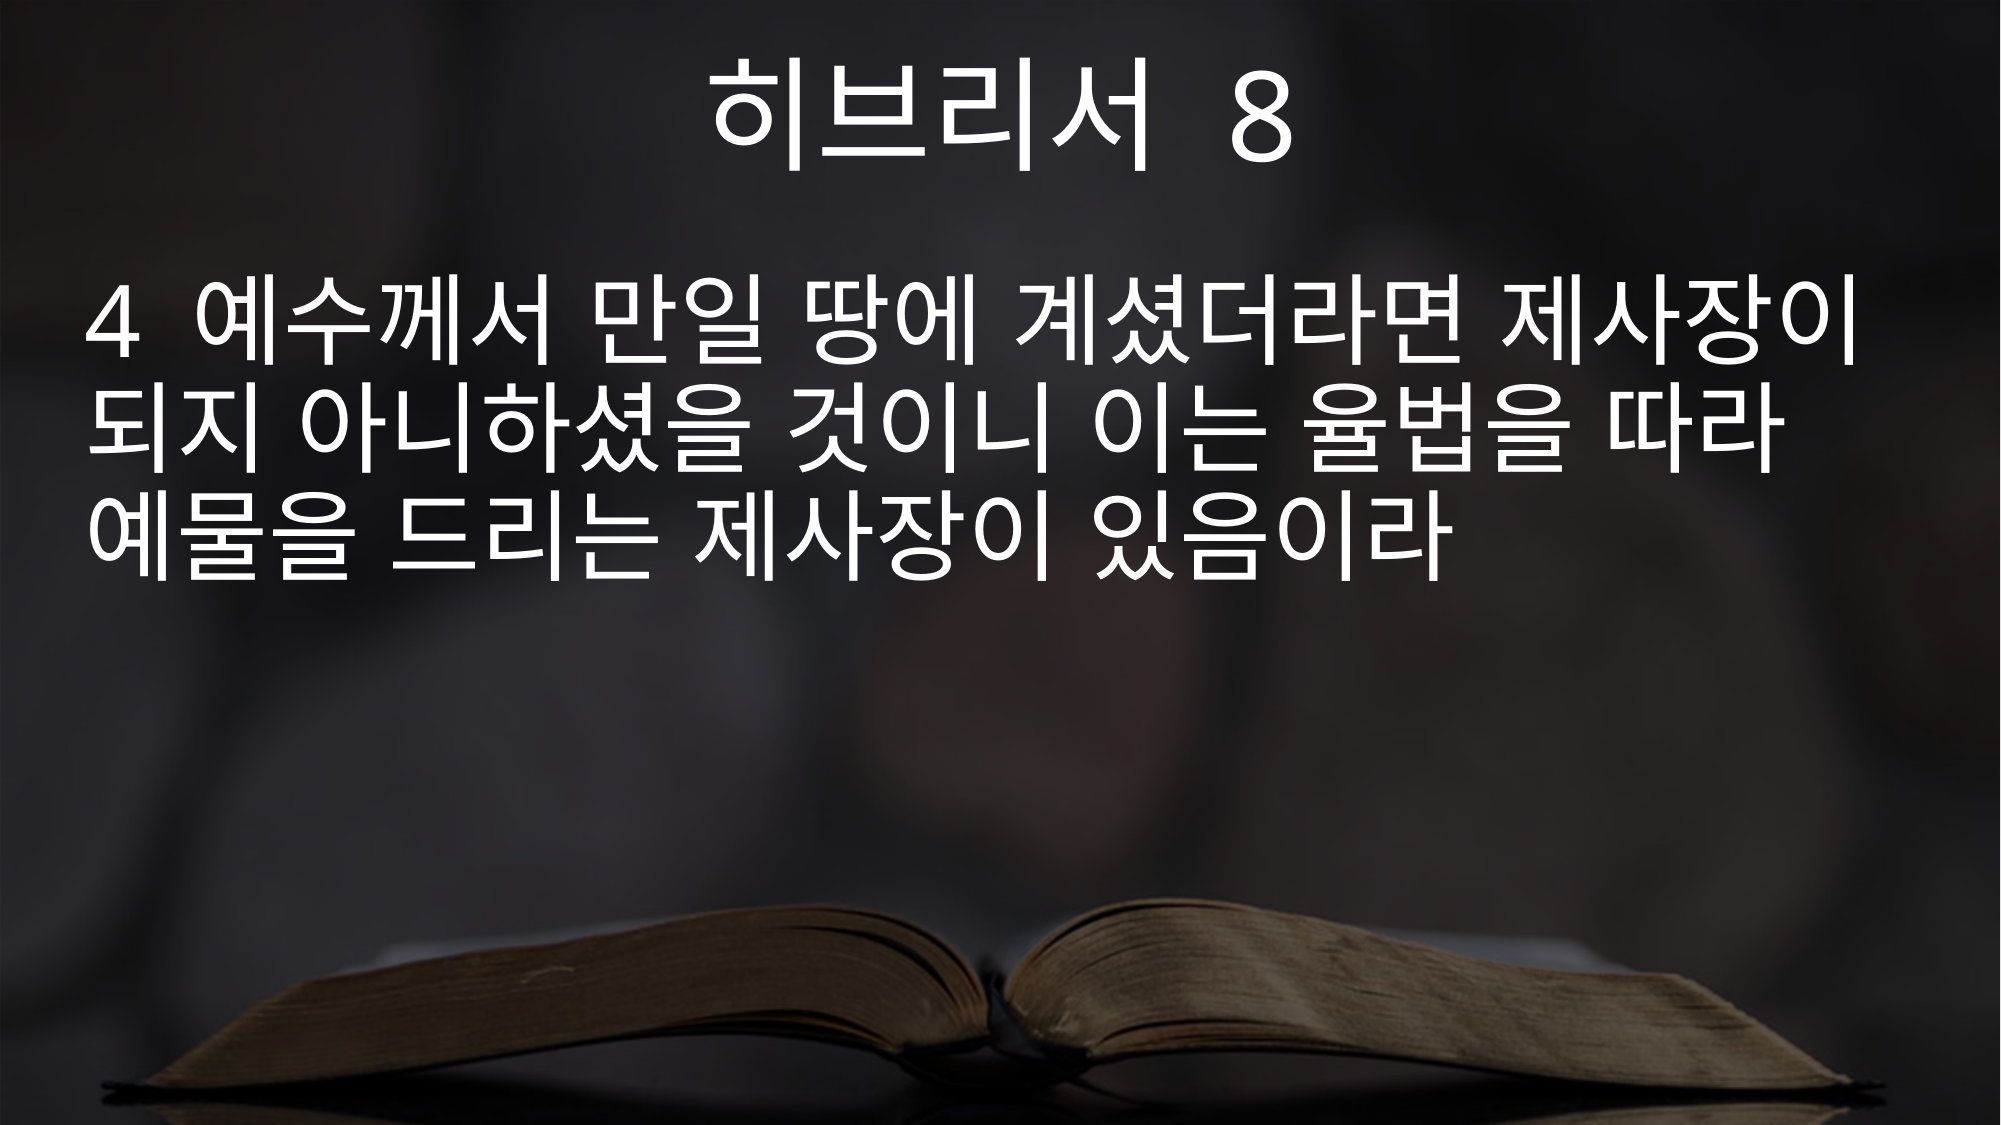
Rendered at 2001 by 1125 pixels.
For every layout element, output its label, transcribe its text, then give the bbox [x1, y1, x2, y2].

footer 히브리서 8 [0, 32, 2000, 192]
list 4 예수께서 만일 땅에 계셨더라면 제사장이 되지 아니하셨을 것이니 이는 율법을 따라 예물을 드리는 제사장이 있음이라 [69, 263, 1953, 423]
picture [0, 0, 2001, 1125]
